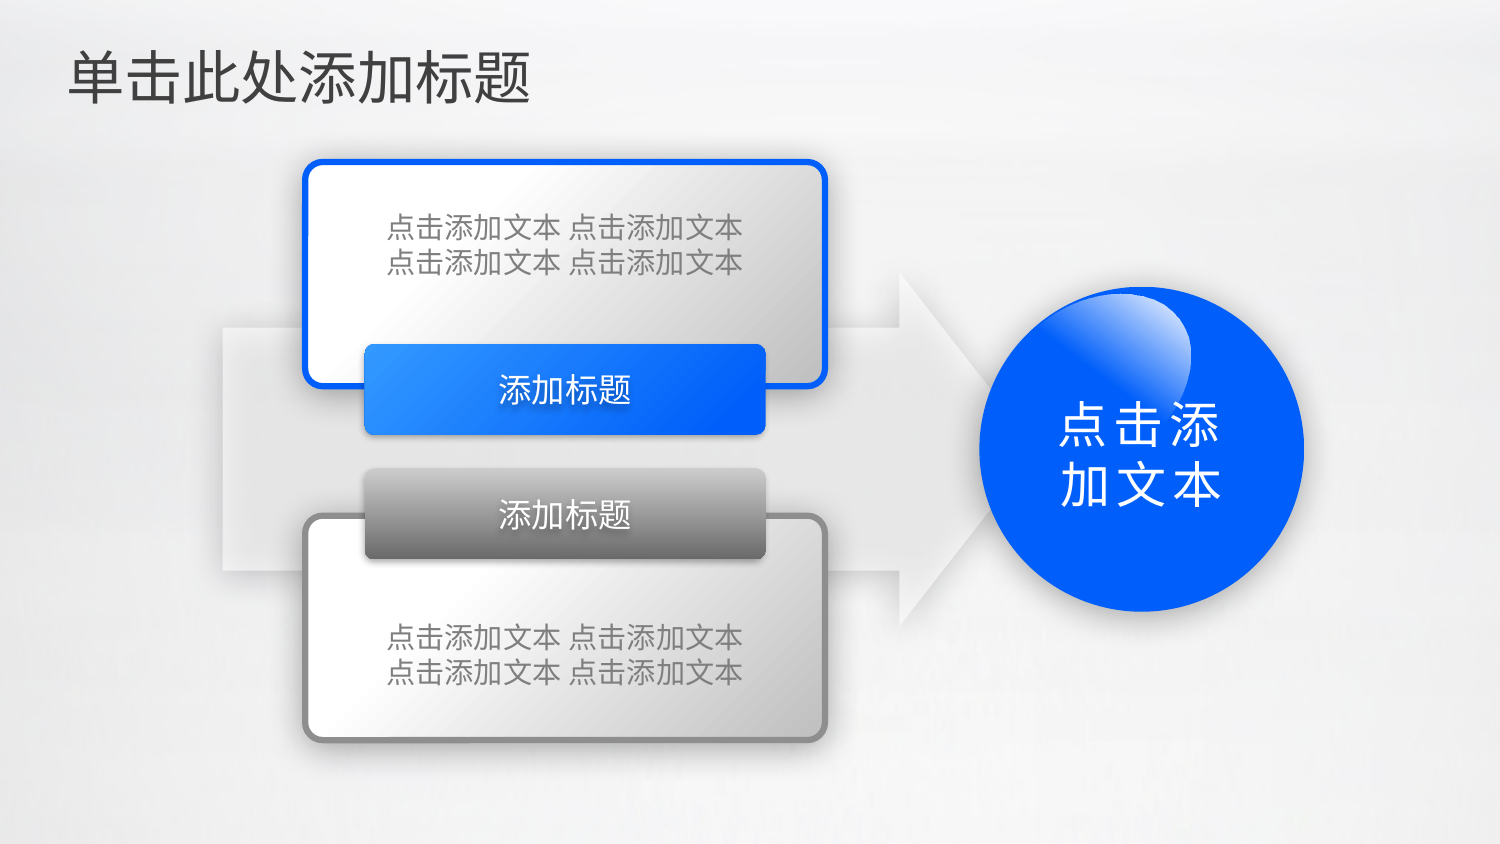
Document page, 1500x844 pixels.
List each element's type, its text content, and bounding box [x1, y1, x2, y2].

text_box 点击添加文本 点击添加文本 点击添加文本 点击添加文本 [310, 202, 821, 288]
text_box 点击添加文本 点击添加文本 点击添加文本 点击添加文本 [323, 612, 807, 697]
text_box [221, 271, 973, 628]
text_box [364, 343, 766, 436]
text_box 单击此处添加标题 [51, 33, 597, 127]
picture [0, 0, 1500, 844]
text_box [364, 467, 766, 560]
text_box [304, 161, 826, 387]
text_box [979, 286, 1305, 612]
text_box [304, 514, 826, 741]
